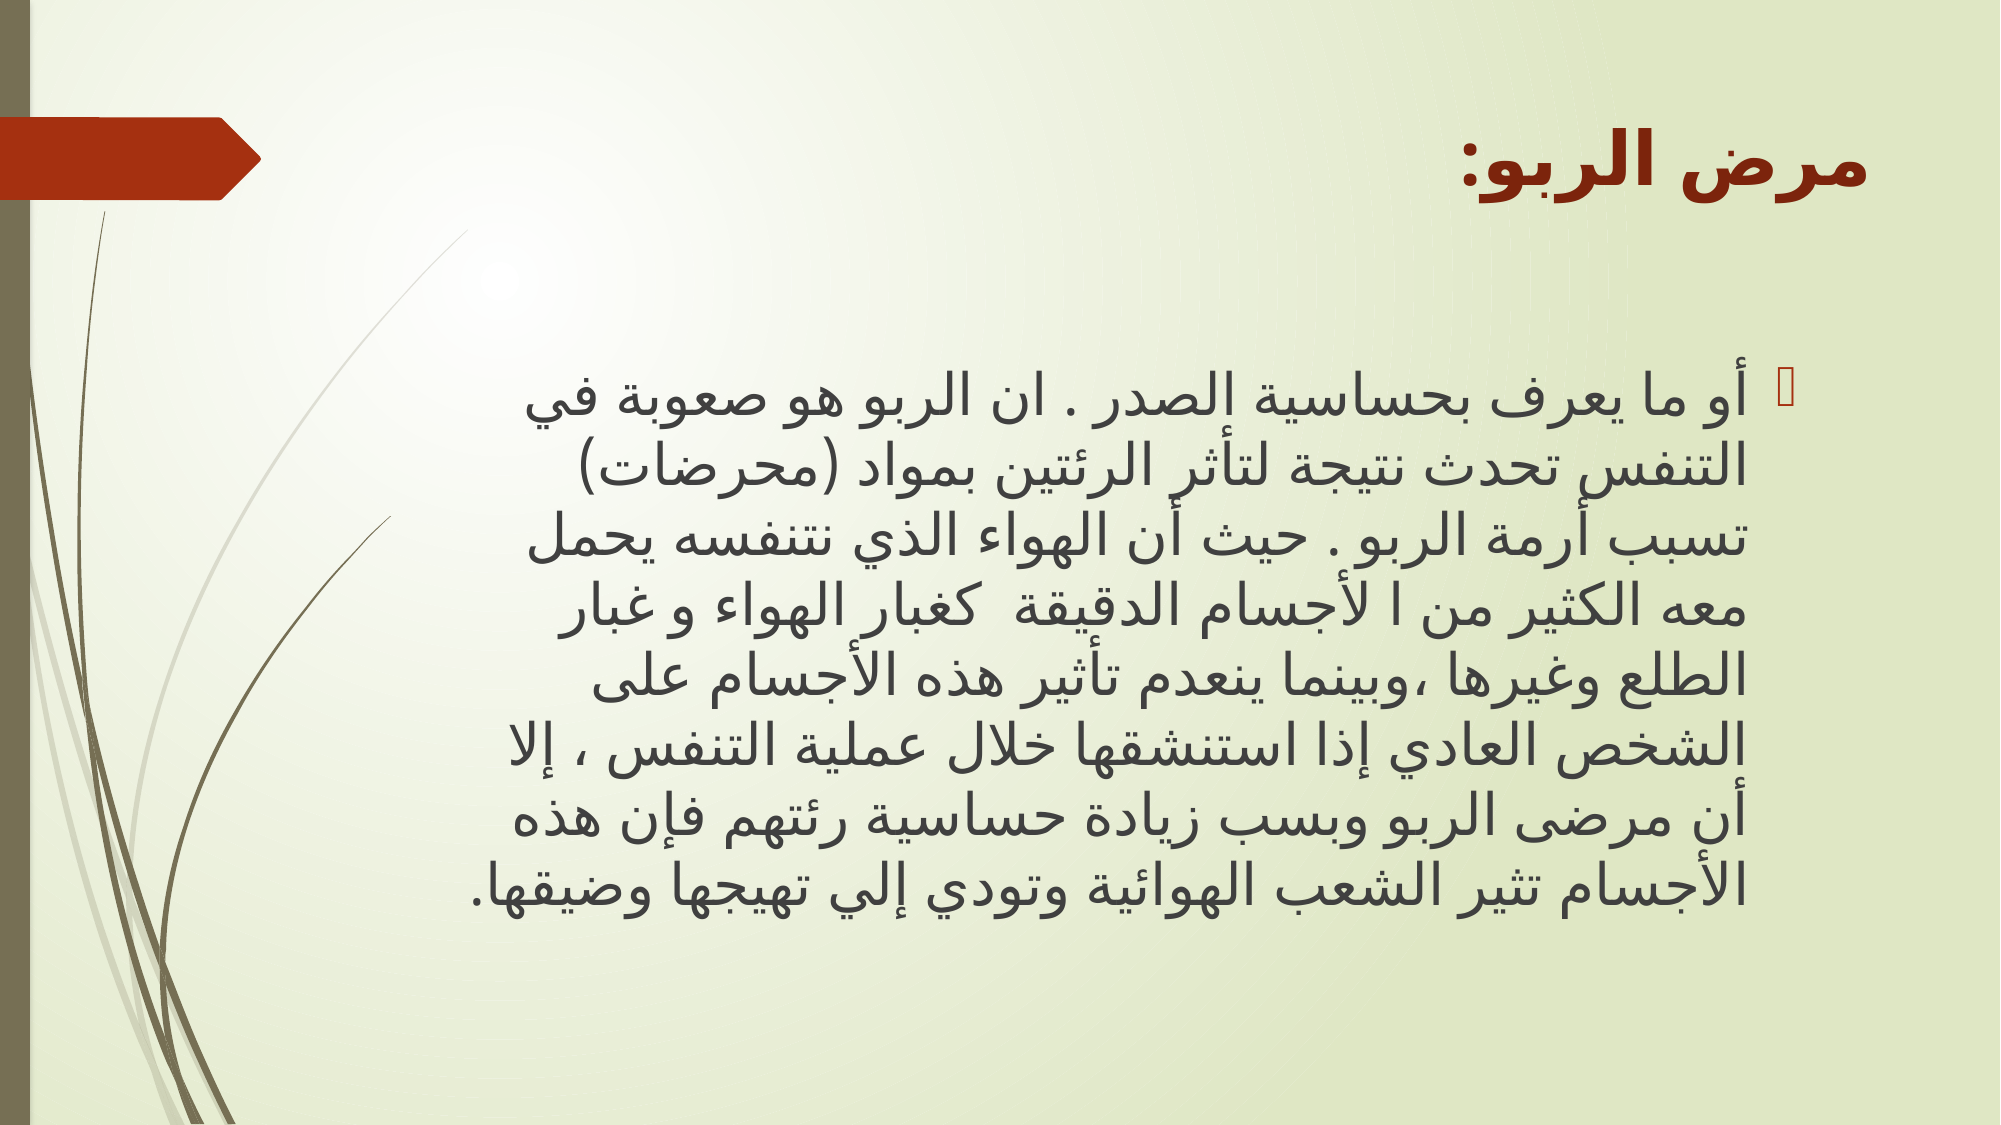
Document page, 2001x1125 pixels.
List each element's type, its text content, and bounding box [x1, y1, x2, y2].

title مرض الربو: [425, 102, 1888, 313]
list أو ما يعرف بحساسية الصدر . ان الربو هو صعوبة في التنفس تحدث نتيجة لتأثر الرئتين بمواد (محرضات) تسبب أرمة الربو . حيث أن الهواء الذي نتنفسه يحمل معه الكثير من ا لأجسام الدقيقة كغبار الهواء و غبار الطلع وغيرها ،وبينما ينعدم تأثير هذه الأجسام على الشخص العادي إذا استنشقها خلال عملية التنفس ، إلا أن مرضى الربو وبسب زيادة حساسية رئتهم فإن هذه الأجسام تثير الشعب الهوائية وتودي إلي تهيجها وضيقها. [424, 350, 1888, 970]
